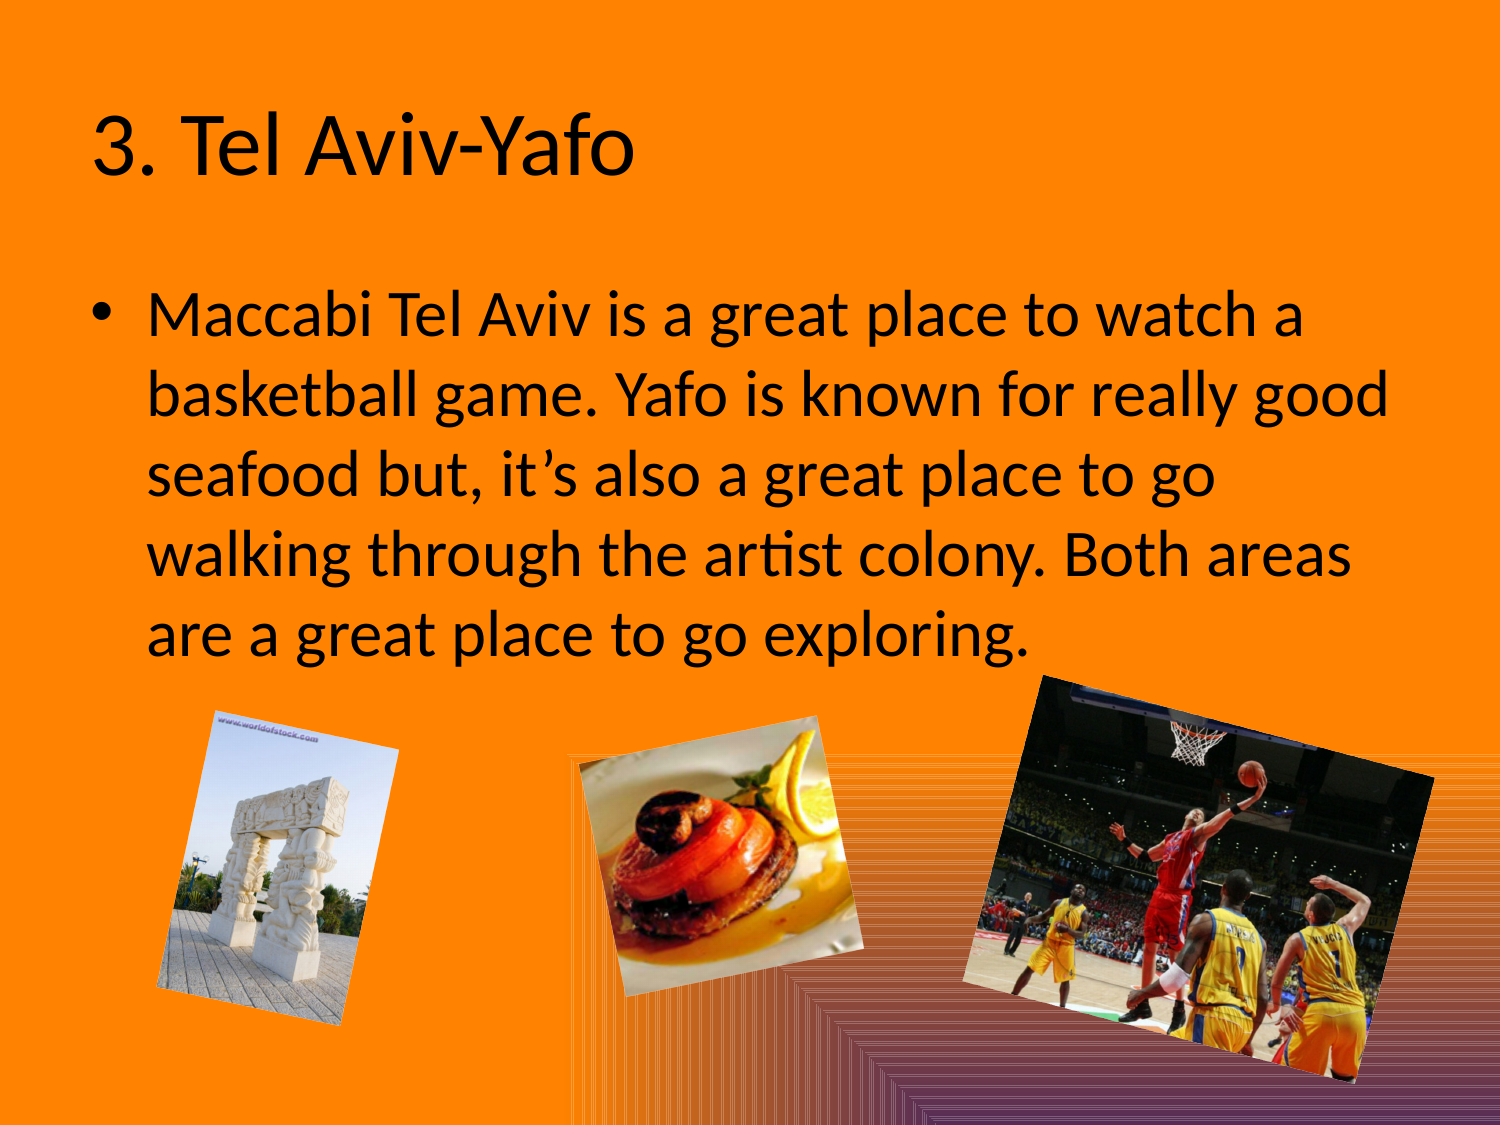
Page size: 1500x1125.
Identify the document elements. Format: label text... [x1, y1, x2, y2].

title 3. Tel Aviv-Yafo [75, 45, 1425, 233]
picture [963, 675, 1434, 1083]
picture [157, 711, 399, 1025]
picture [579, 716, 863, 996]
list Maccabi Tel Aviv is a great place to watch a basketball game. Yafo is known for really good seafood but, it’s also a great place to go walking through the artist colony. Both areas are a great place to go exploring. [75, 262, 1425, 1005]
